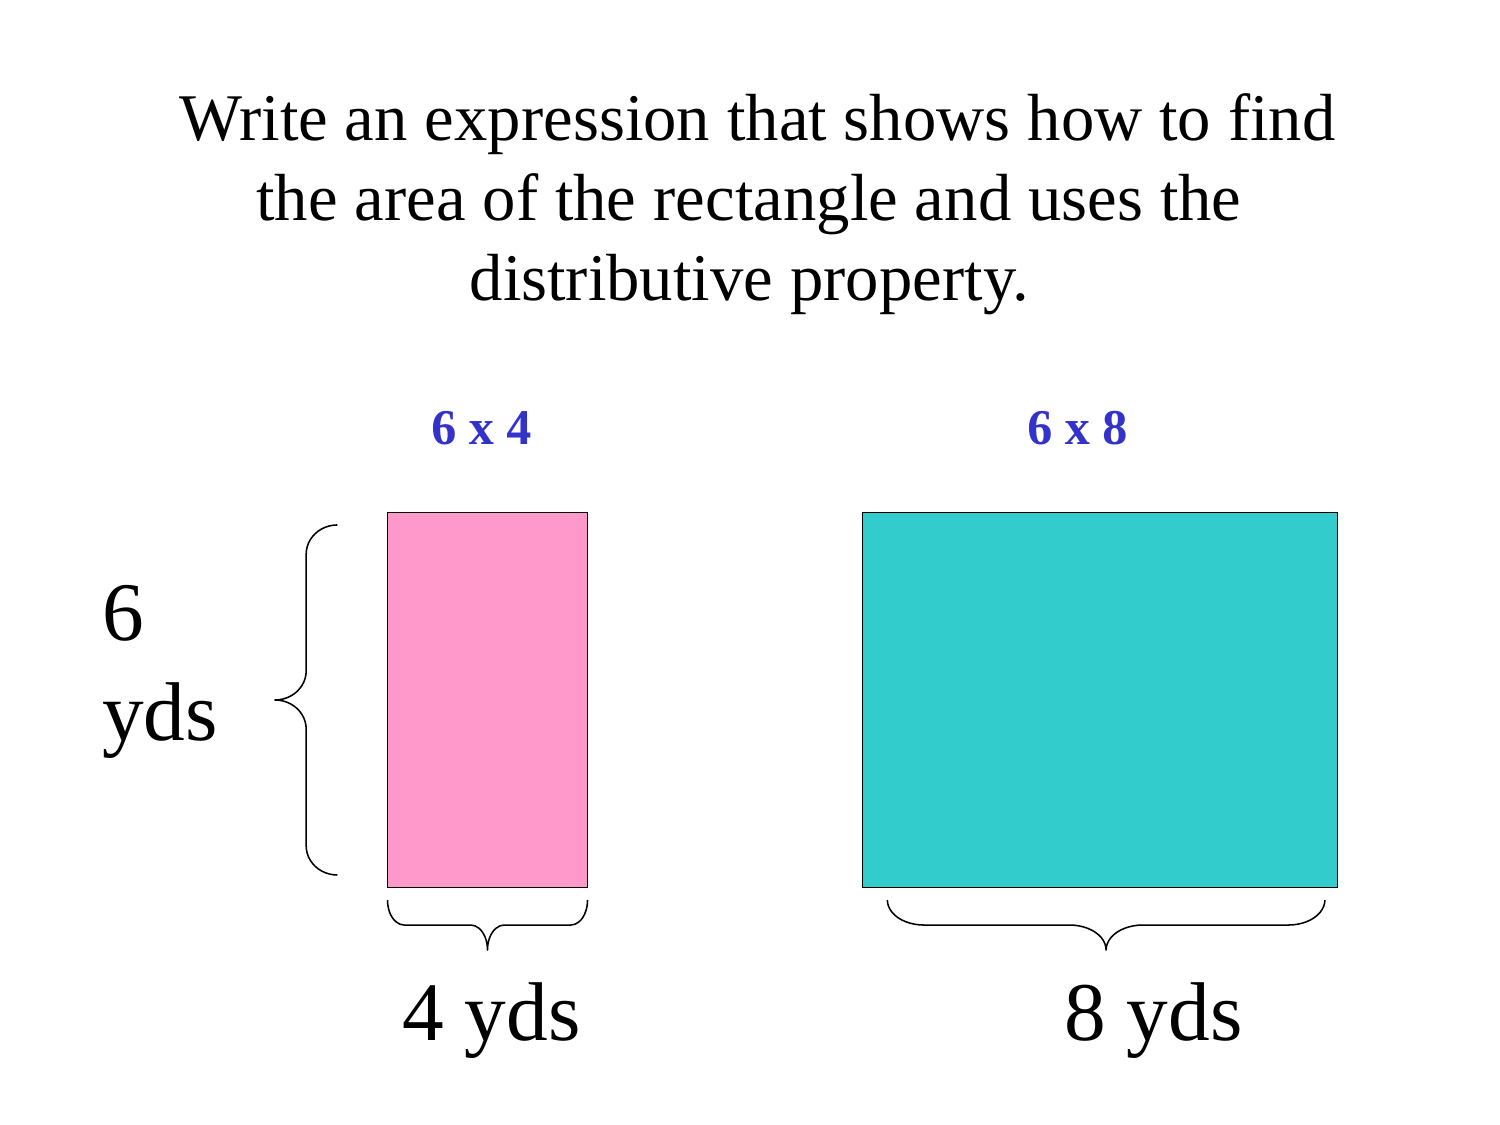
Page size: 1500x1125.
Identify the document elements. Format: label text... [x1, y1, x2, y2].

text_box [862, 512, 1338, 888]
text_box [387, 512, 588, 888]
text_box 8 yds [987, 950, 1450, 1065]
text_box 6 x 8 [1012, 387, 1250, 463]
text_box 4 yds [387, 950, 638, 1065]
text_box [274, 524, 338, 876]
text_box [887, 900, 1325, 951]
text_box 6 x 4 [399, 387, 588, 463]
text_box Write an expression that shows how to find the area of the rectangle and uses the distributive property. [112, 99, 1388, 288]
text_box [387, 900, 588, 951]
text_box 6 yds [87, 549, 275, 765]
